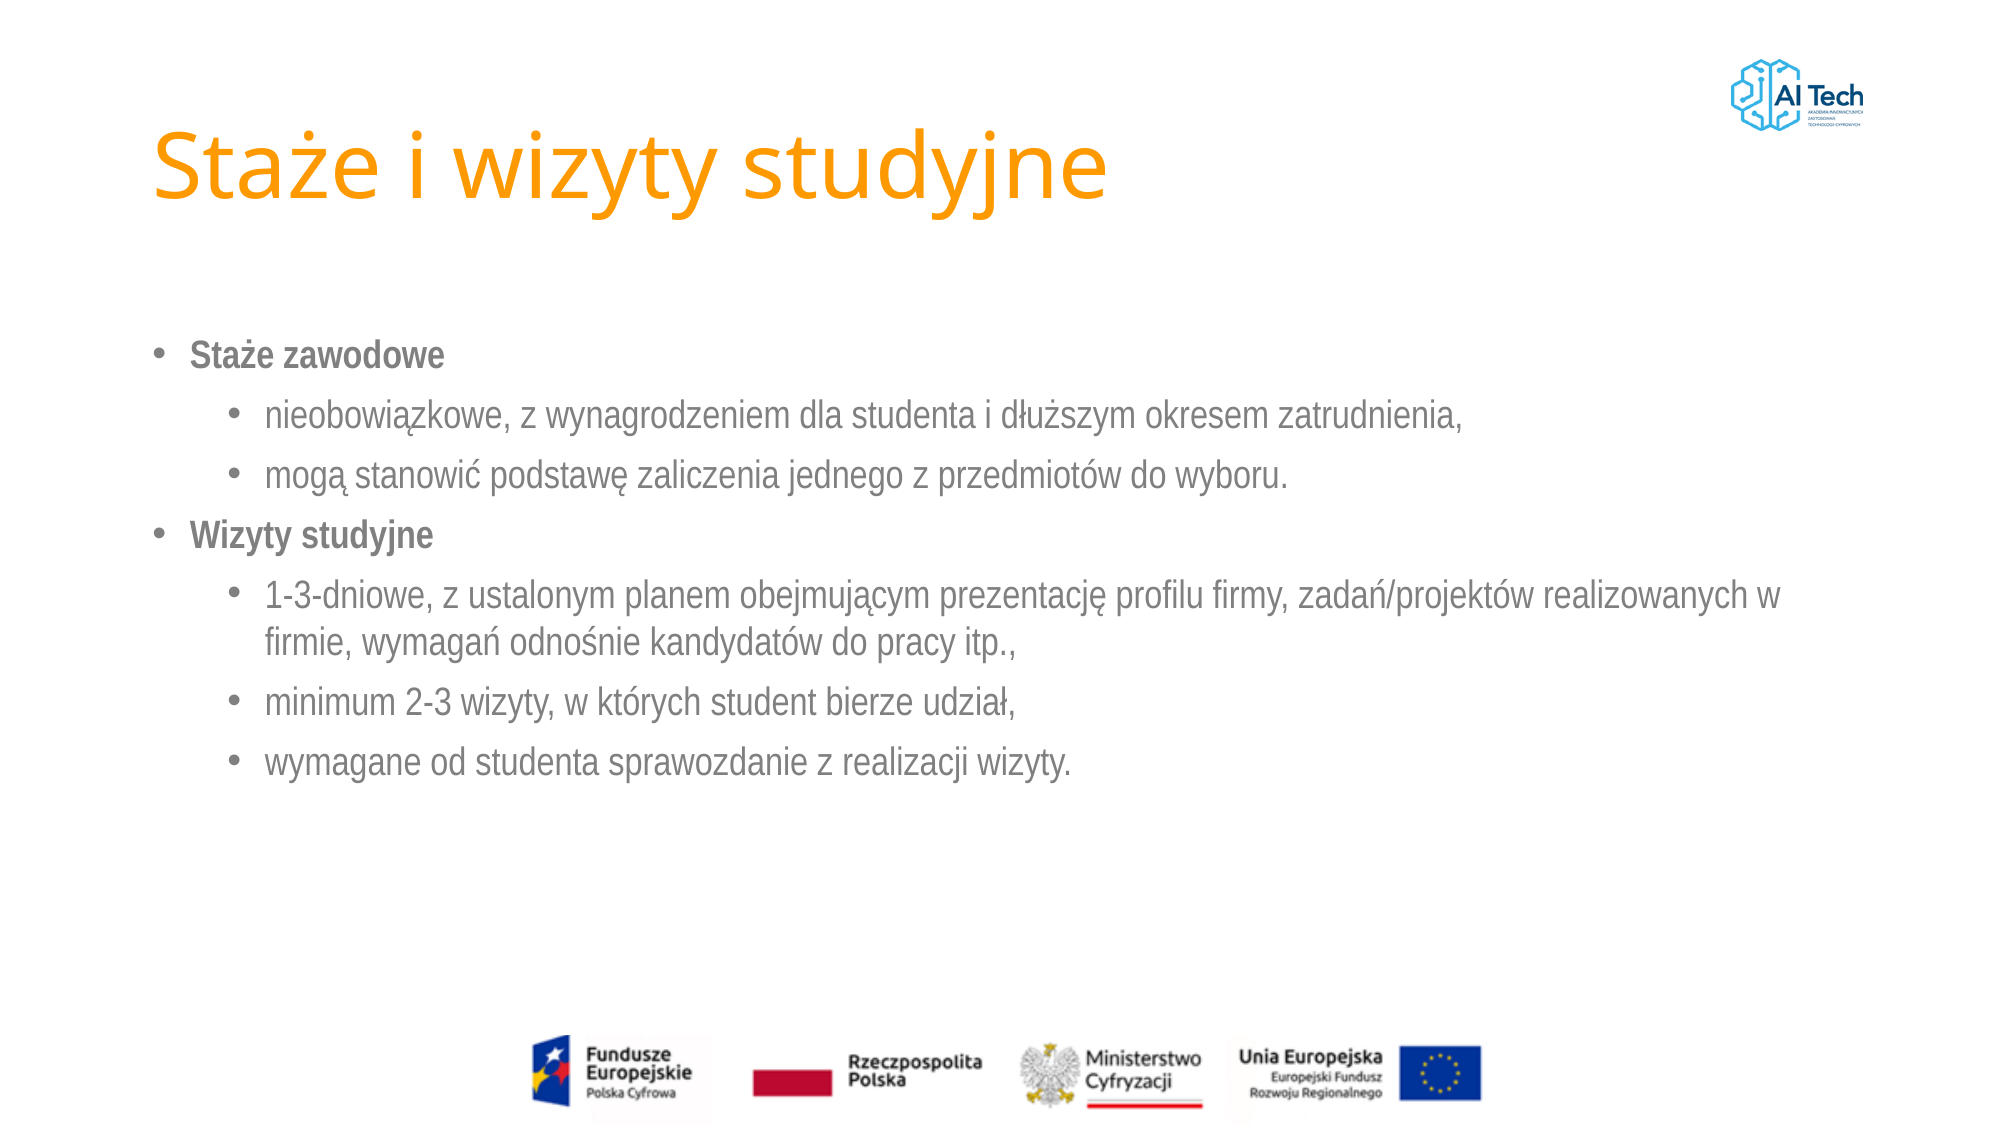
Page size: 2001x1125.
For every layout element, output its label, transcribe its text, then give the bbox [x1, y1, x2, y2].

list Staże zawodowe nieobowiązkowe, z wynagrodzeniem dla studenta i dłuższym okresem zatrudnienia, mogą stanowić podstawę zaliczenia jednego z przedmiotów do wyboru. Wizyty studyjne 1-3-dniowe, z ustalonym planem obejmującym prezentację profilu firmy, zadań/projektów realizowanych w firmie, wymagań odnośnie kandydatów do pracy itp., minimum 2-3 wizyty, w których student bierze udział, wymagane od studenta sprawozdanie z realizacji wizyty. [137, 321, 1863, 1036]
picture [499, 1036, 1501, 1125]
title Staże i wizyty studyjne [137, 59, 1863, 278]
